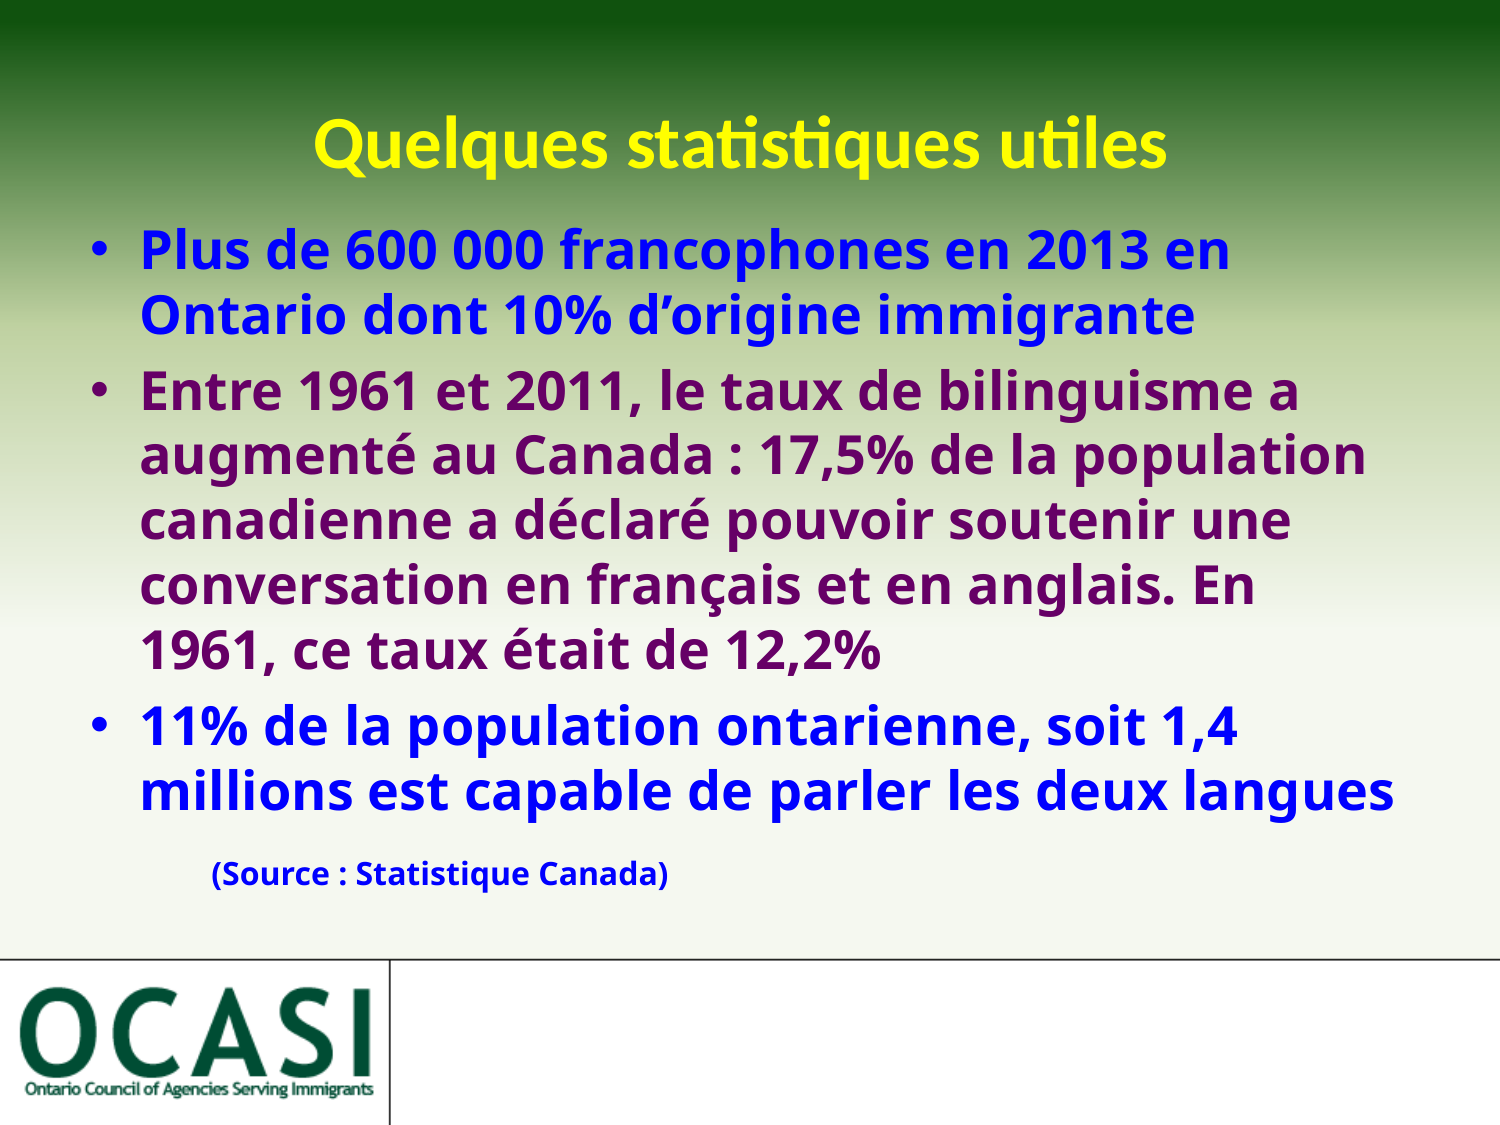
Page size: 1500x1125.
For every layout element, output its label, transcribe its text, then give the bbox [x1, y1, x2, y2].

list Plus de 600 000 francophones en 2013 en Ontario dont 10% d’origine immigrante Entre 1961 et 2011, le taux de bilinguisme a augmenté au Canada : 17,5% de la population canadienne a déclaré pouvoir soutenir une conversation en français et en anglais. En 1961, ce taux était de 12,2% 11% de la population ontarienne, soit 1,4 millions est capable de parler les deux langues (Source : Statistique Canada) [75, 208, 1425, 917]
title Quelques statistiques utiles [75, 45, 1425, 208]
picture [0, 0, 1500, 1125]
